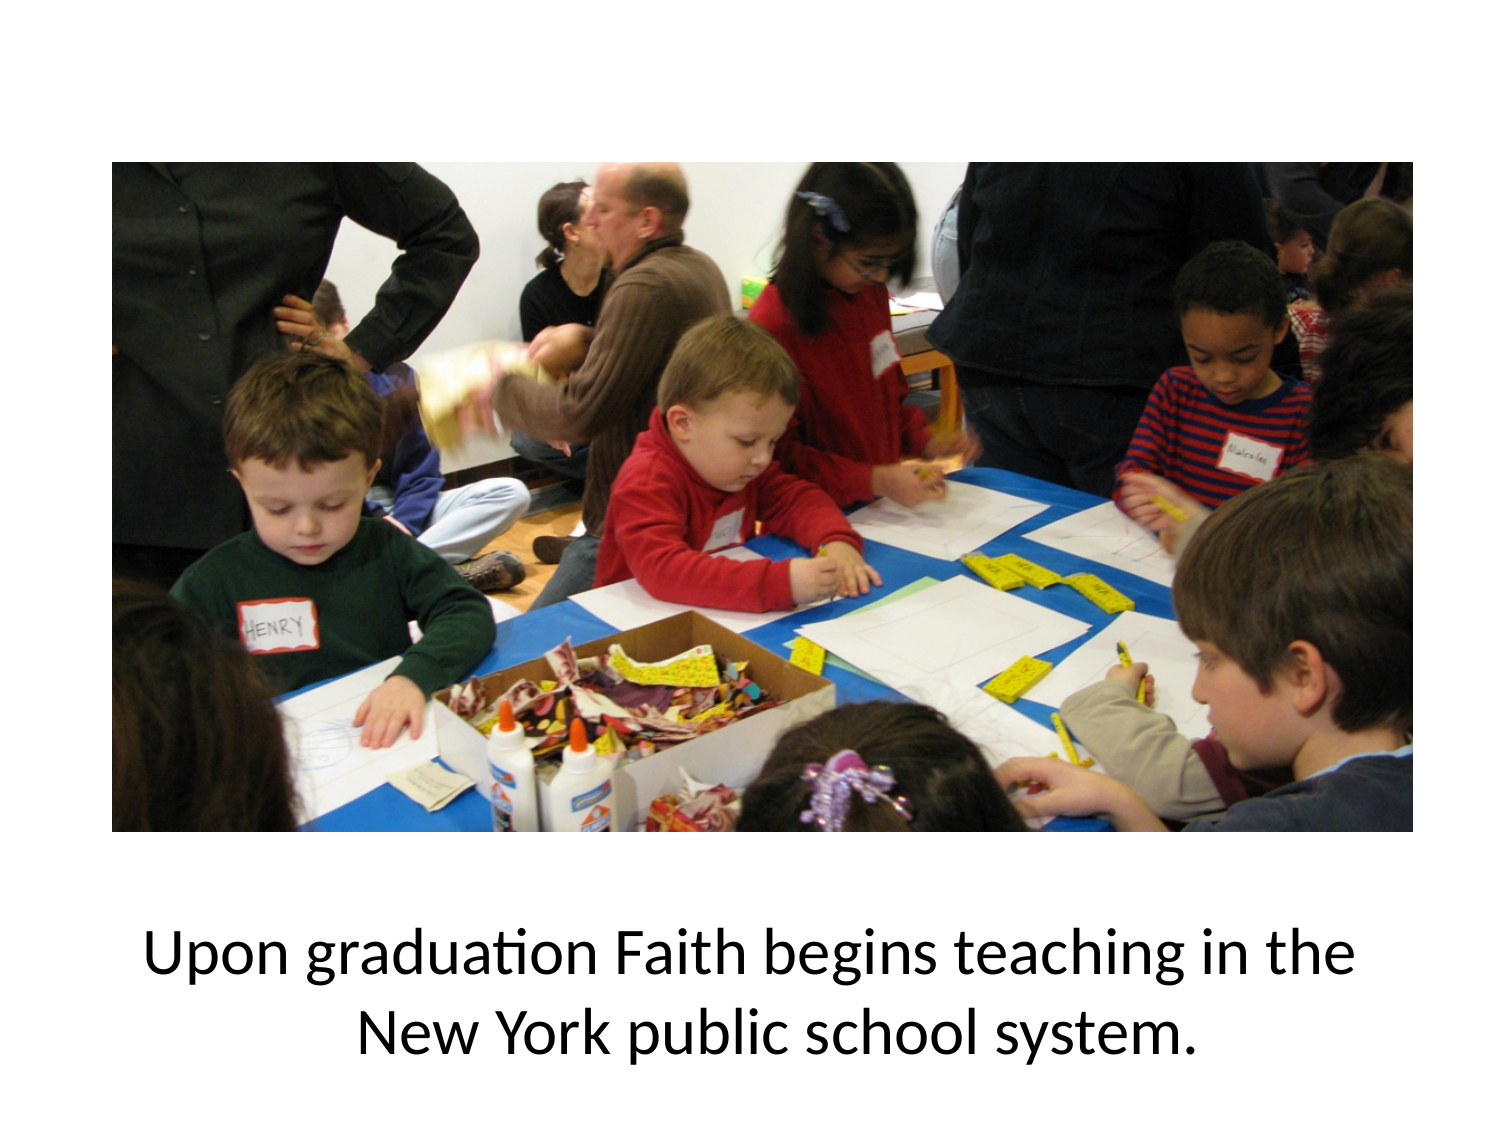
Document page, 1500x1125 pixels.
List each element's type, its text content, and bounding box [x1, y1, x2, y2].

list Upon graduation Faith begins teaching in the New York public school system. [75, 900, 1425, 1105]
picture [112, 162, 1413, 833]
